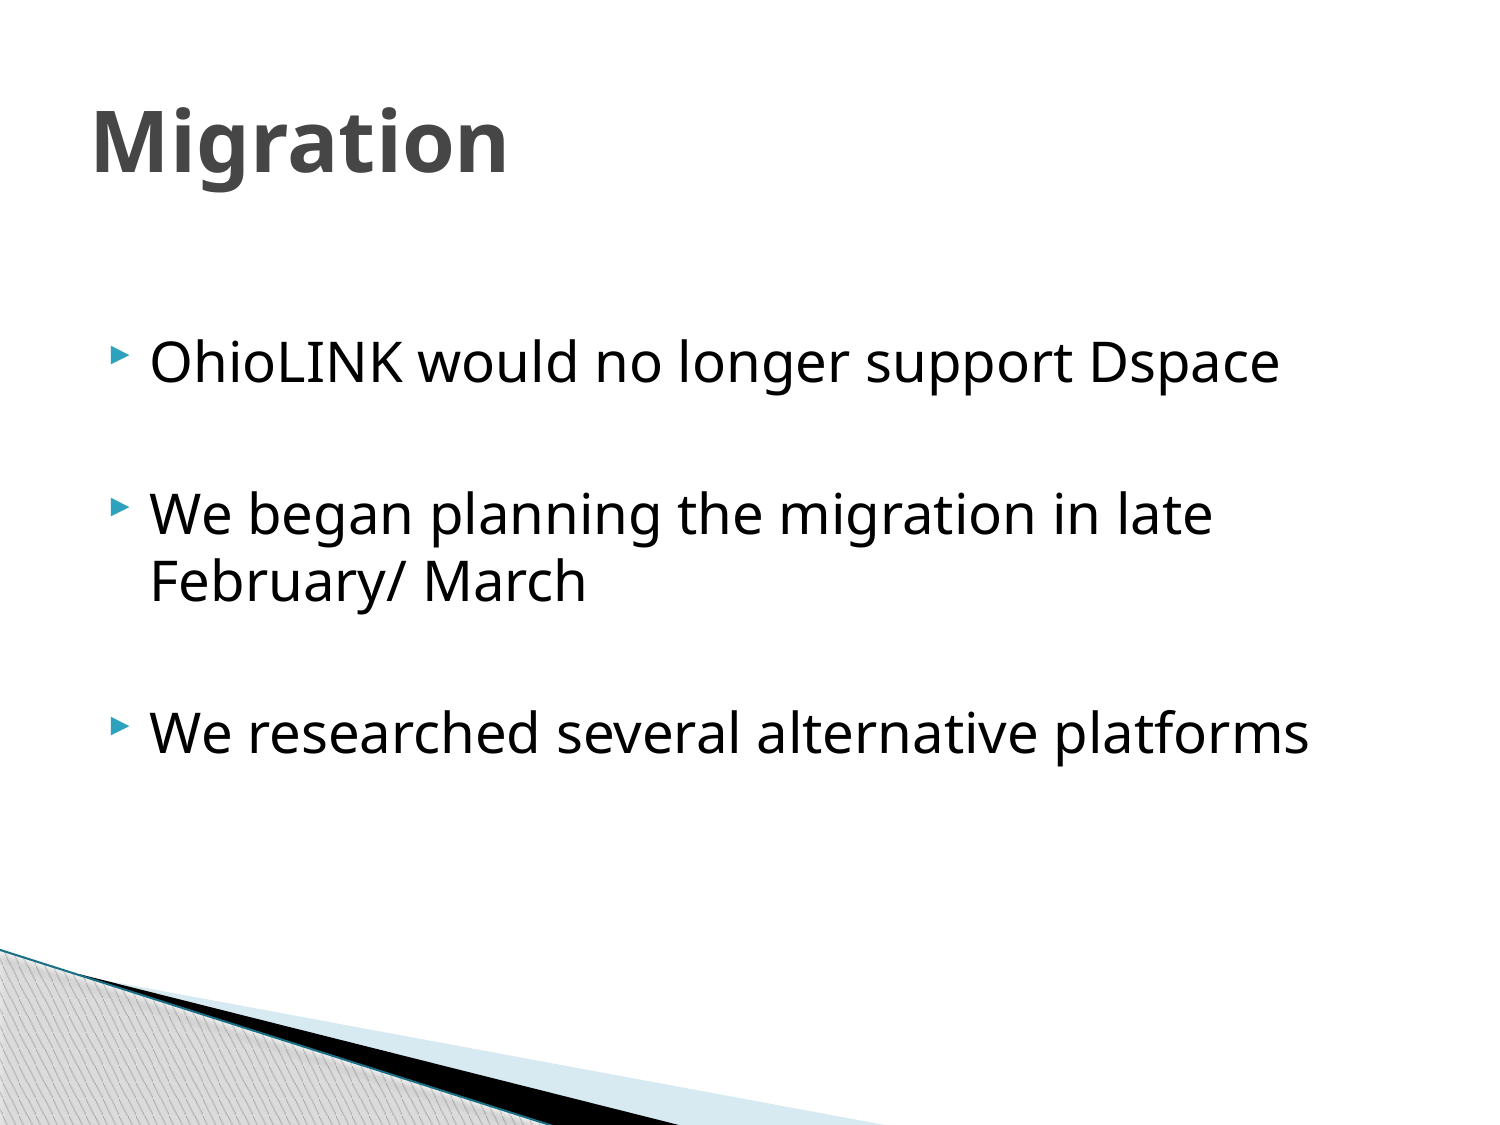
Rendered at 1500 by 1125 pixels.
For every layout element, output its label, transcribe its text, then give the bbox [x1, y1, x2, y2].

title Migration [75, 45, 1425, 233]
list OhioLINK would no longer support Dspace We began planning the migration in late February/ March We researched several alternative platforms [75, 243, 1425, 986]
